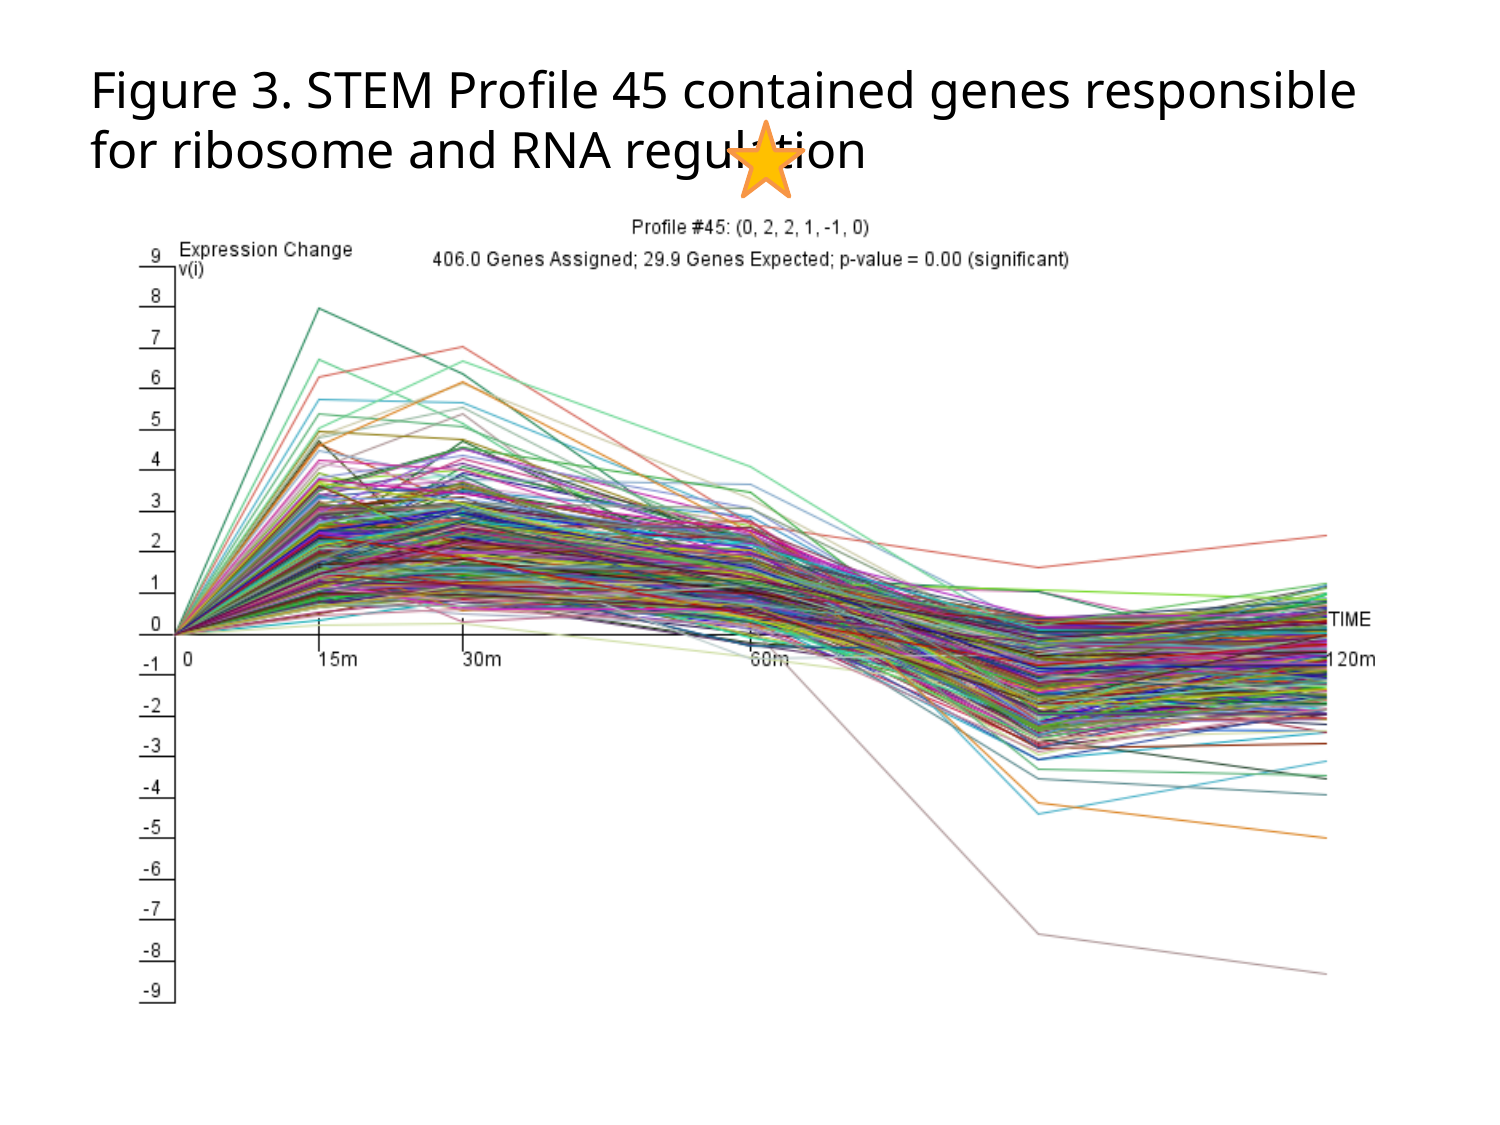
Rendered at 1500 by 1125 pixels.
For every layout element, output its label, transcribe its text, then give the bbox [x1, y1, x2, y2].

title Figure 3. STEM Profile 45 contained genes responsible for ribosome and RNA regulation [75, 24, 1425, 213]
text_box [726, 119, 806, 198]
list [124, 199, 1376, 1061]
